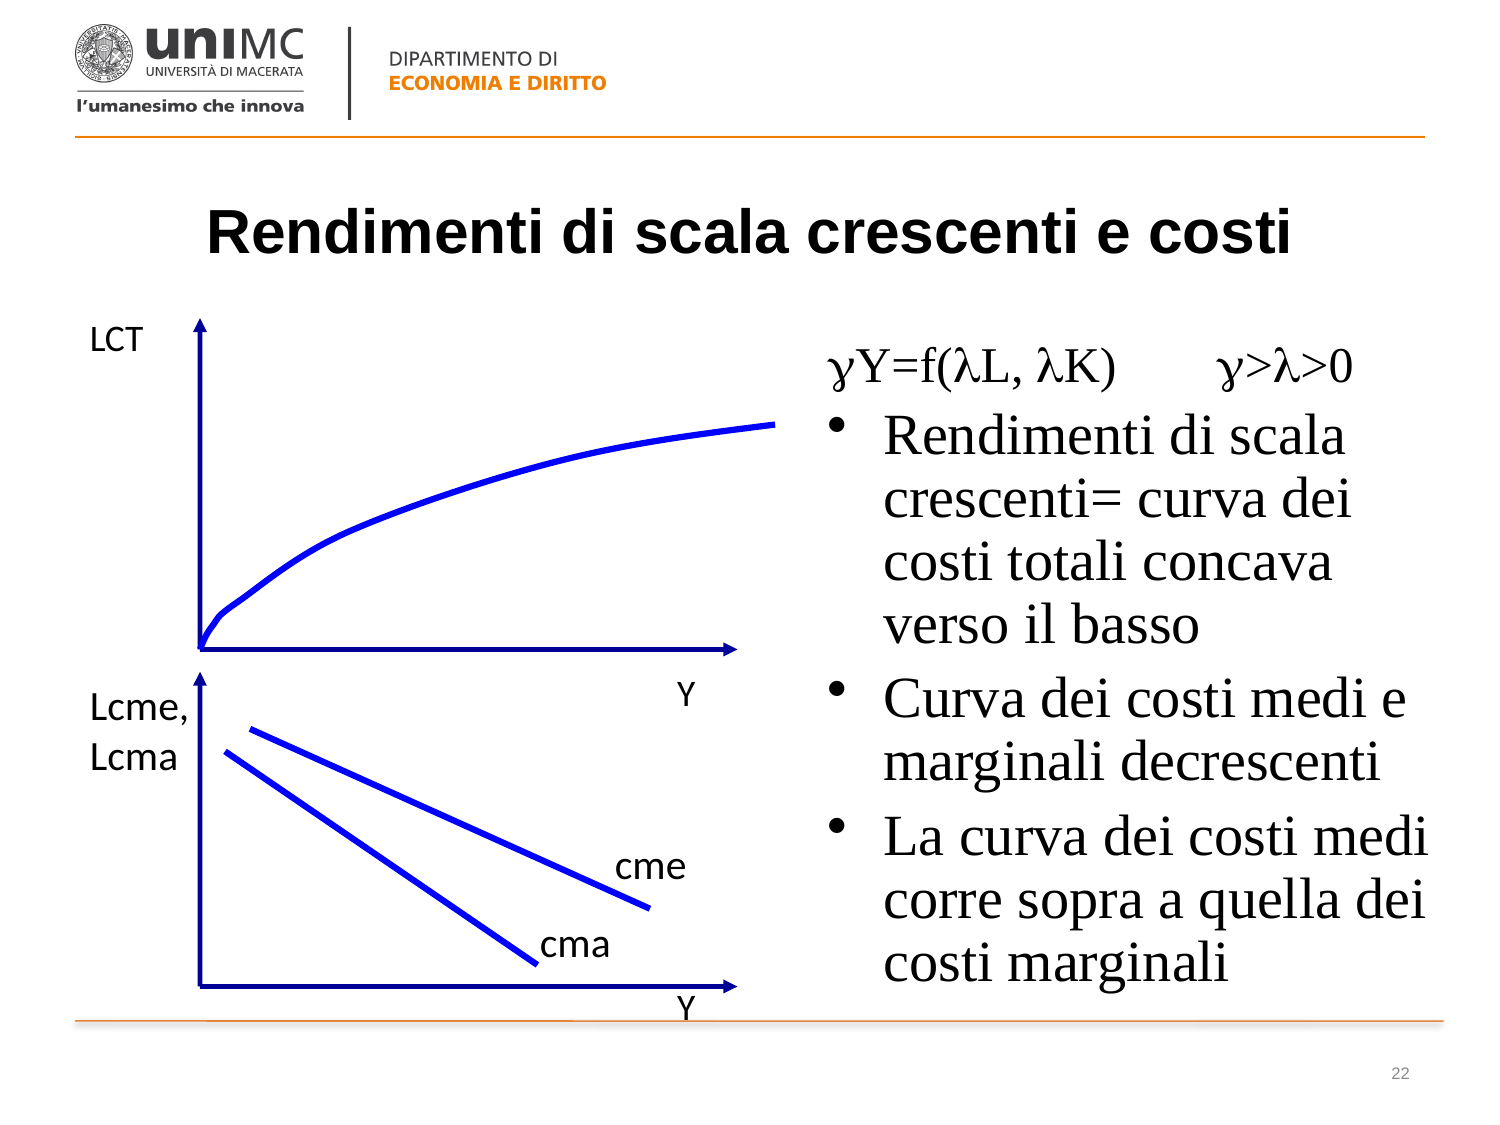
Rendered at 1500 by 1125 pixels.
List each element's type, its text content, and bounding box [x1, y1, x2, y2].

picture [75, 24, 1425, 138]
slide_number 22 [1074, 1042, 1425, 1103]
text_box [74, 305, 826, 733]
title Rendimenti di scala crescenti e costi [75, 182, 1425, 274]
text_box gY=f(lL, lK) g>l>0 Rendimenti di scala crescenti= curva dei costi totali concava verso il basso Curva dei costi medi e marginali decrescenti La curva dei costi medi corre sopra a quella dei costi marginali [829, 324, 1450, 1000]
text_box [74, 671, 876, 1043]
